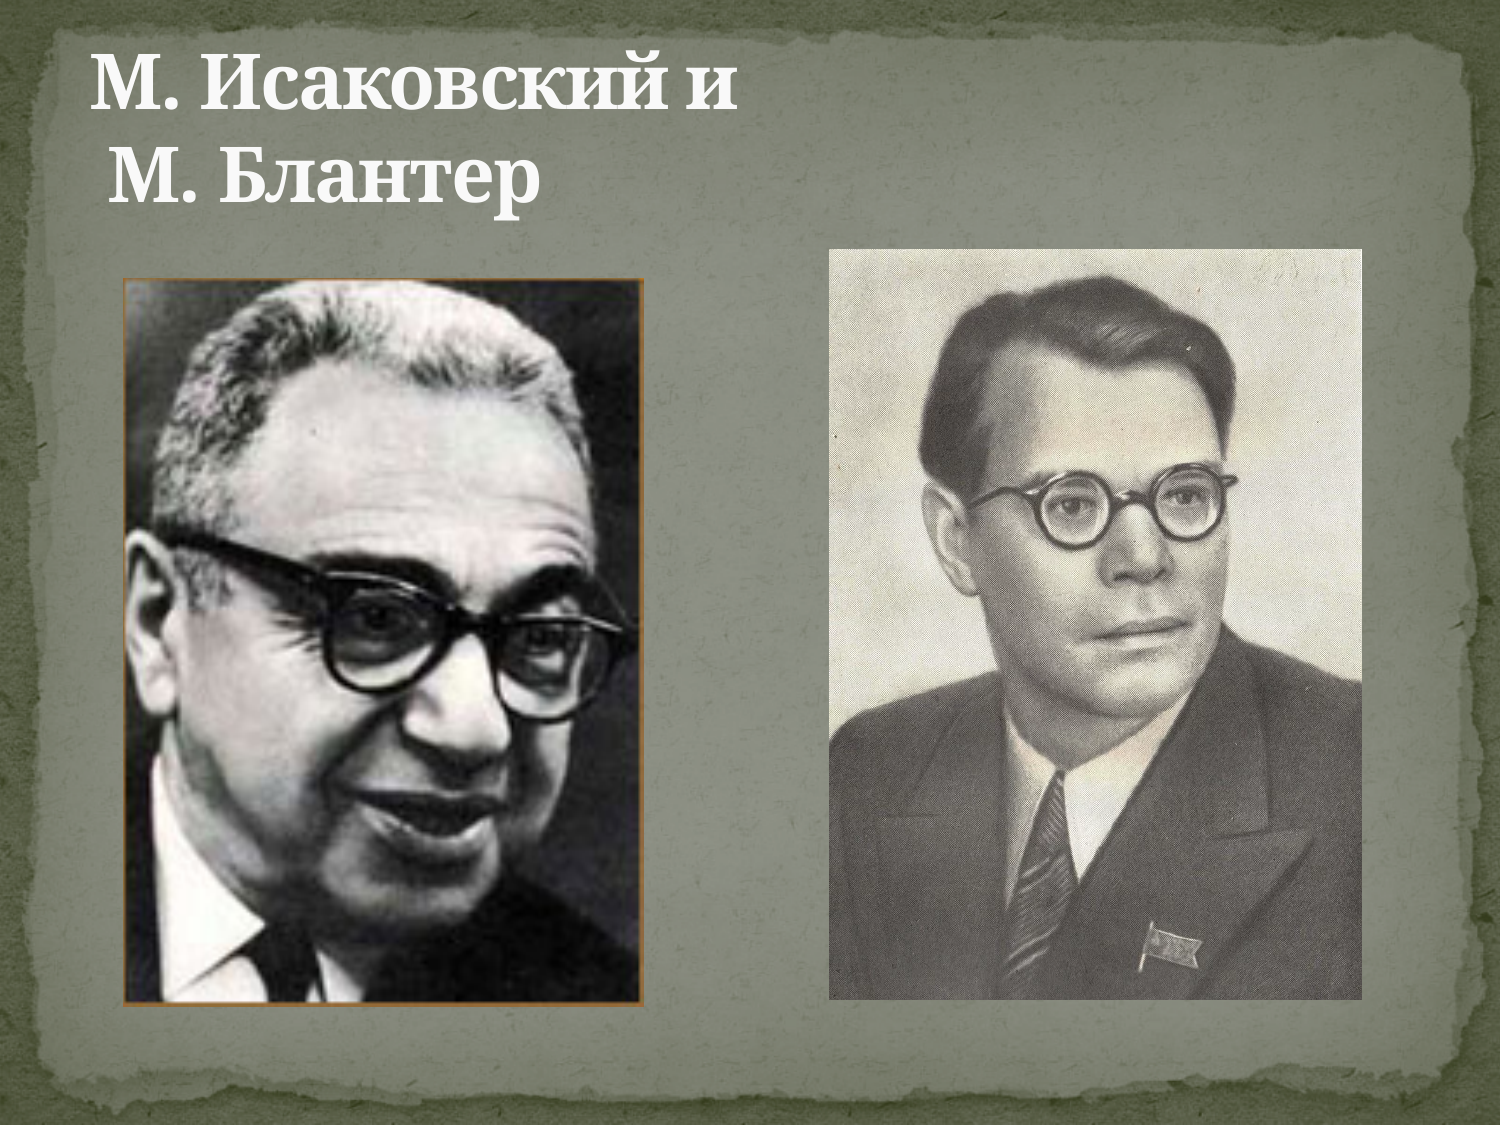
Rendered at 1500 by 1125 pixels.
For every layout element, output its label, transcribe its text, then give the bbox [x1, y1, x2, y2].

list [832, 252, 1360, 999]
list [126, 281, 643, 1006]
title М. Исаковский и М. Блантер [74, 24, 1425, 225]
